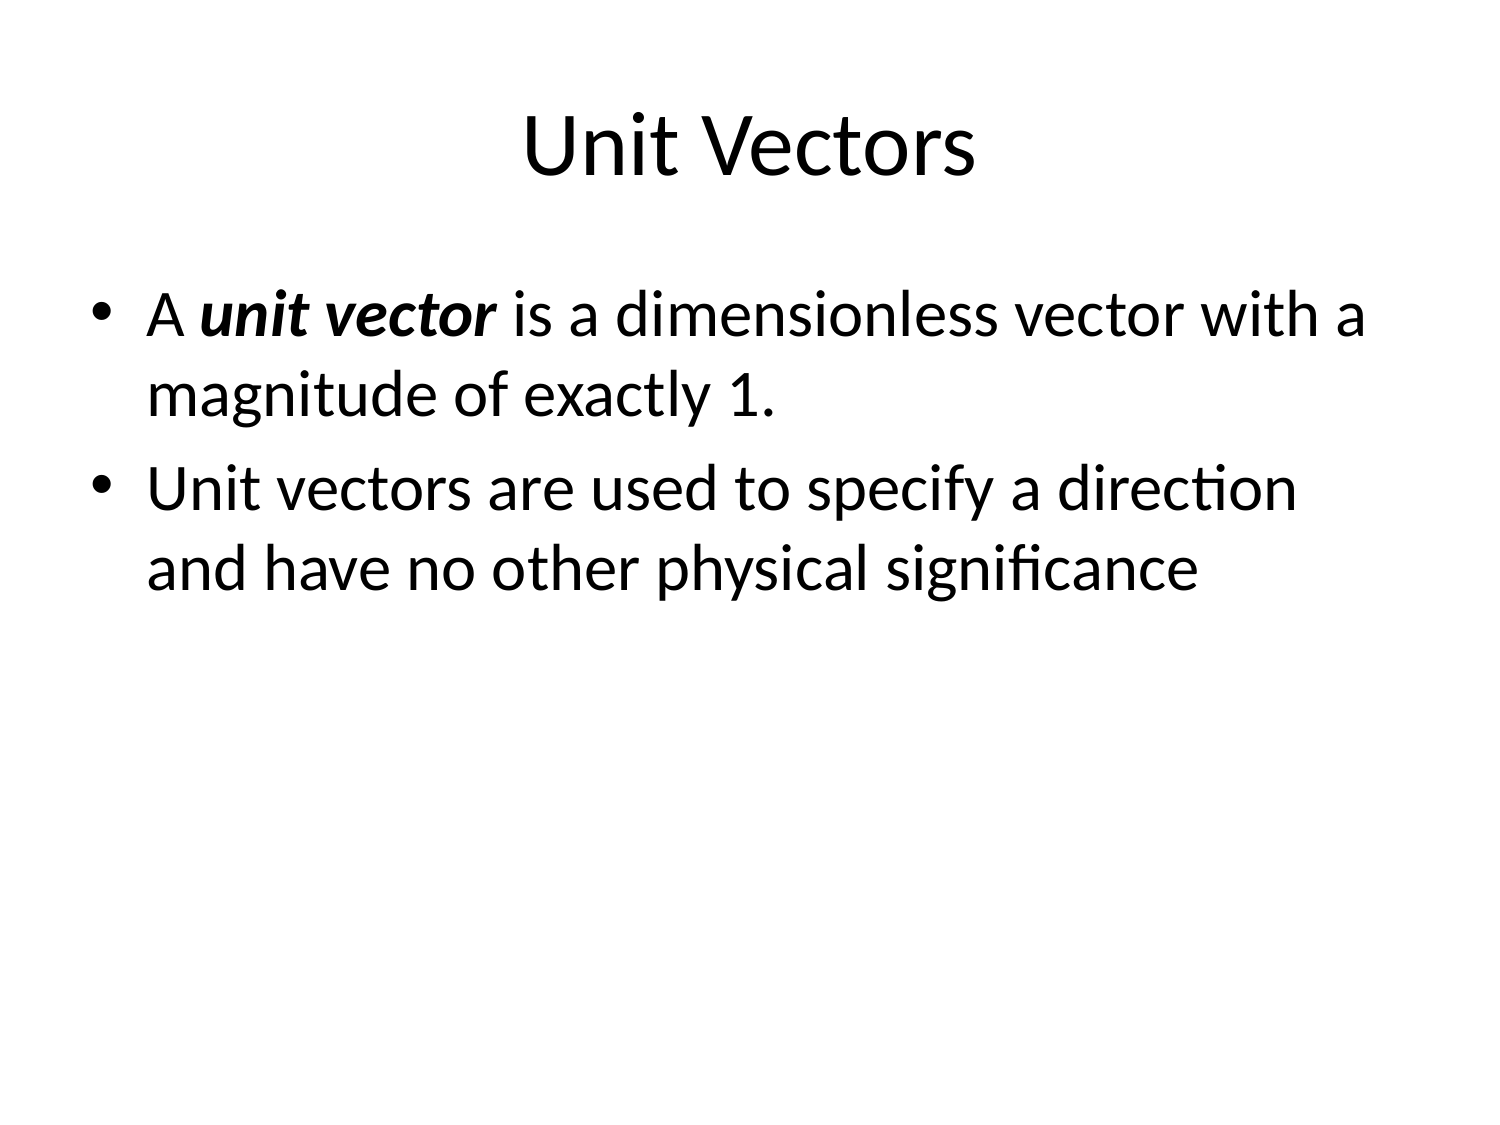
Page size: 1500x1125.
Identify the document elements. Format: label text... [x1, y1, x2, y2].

title Unit Vectors [75, 45, 1425, 233]
list A unit vector is a dimensionless vector with a magnitude of exactly 1. Unit vectors are used to specify a direction and have no other physical significance [75, 262, 1425, 1005]
